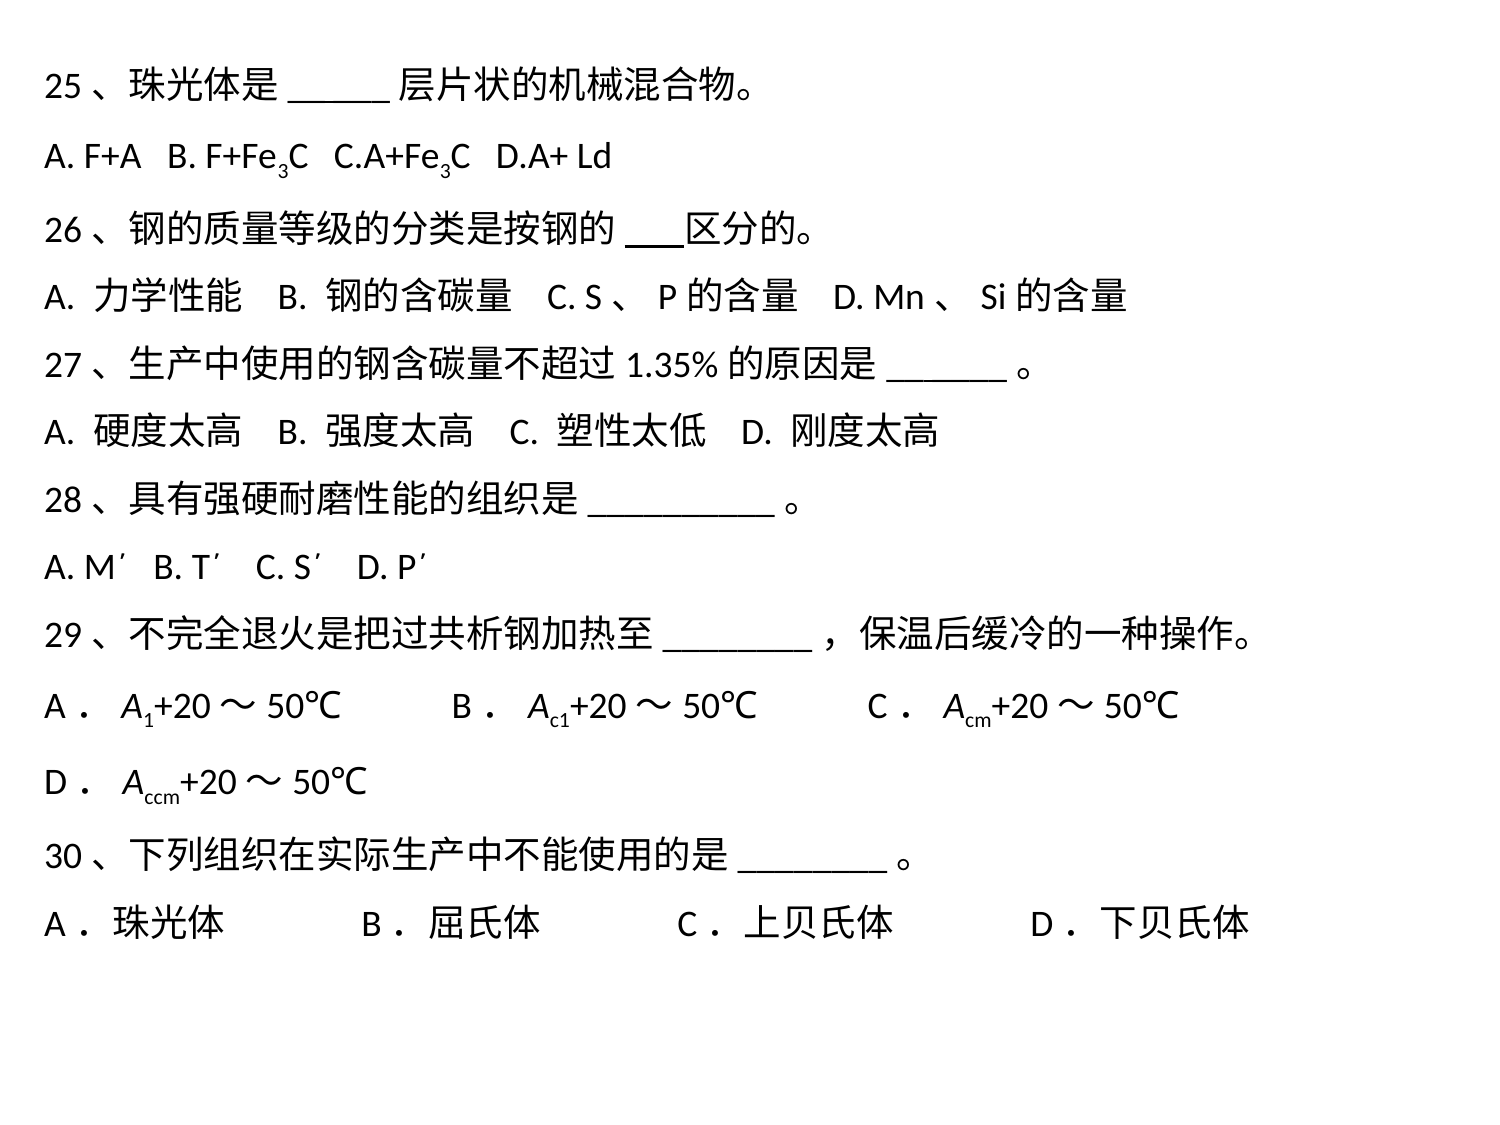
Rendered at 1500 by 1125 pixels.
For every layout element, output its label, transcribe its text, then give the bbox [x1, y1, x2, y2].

text_box 25、珠光体是__ ___层片状的机械混合物。 A. F+A B. F+Fe3C C.A+Fe3C D.A+ Ld 26、钢的质量等级的分类是按钢的 区分的。 A. 力学性能 B. 钢的含碳量 C. S、P的含量 D. Mn、Si的含量 27、生产中使用的钢含碳量不超过1.35%的原因是__ ____。 A. 硬度太高 B. 强度太高 C. 塑性太低 D. 刚度太高 28、具有强硬耐磨性能的组织是__________。 A. M´ B. T´ C. S´ D. P´ 29、不完全退火是把过共析钢加热至________，保温后缓冷的一种操作。 A．A1+20～50℃ B．Ac1+20～50℃ C．Acm+20～50℃ D．Accm+20～50℃ 30、下列组织在实际生产中不能使用的是________。 A．珠光体 B．屈氏体 C．上贝氏体 D．下贝氏体 [29, 30, 1459, 996]
